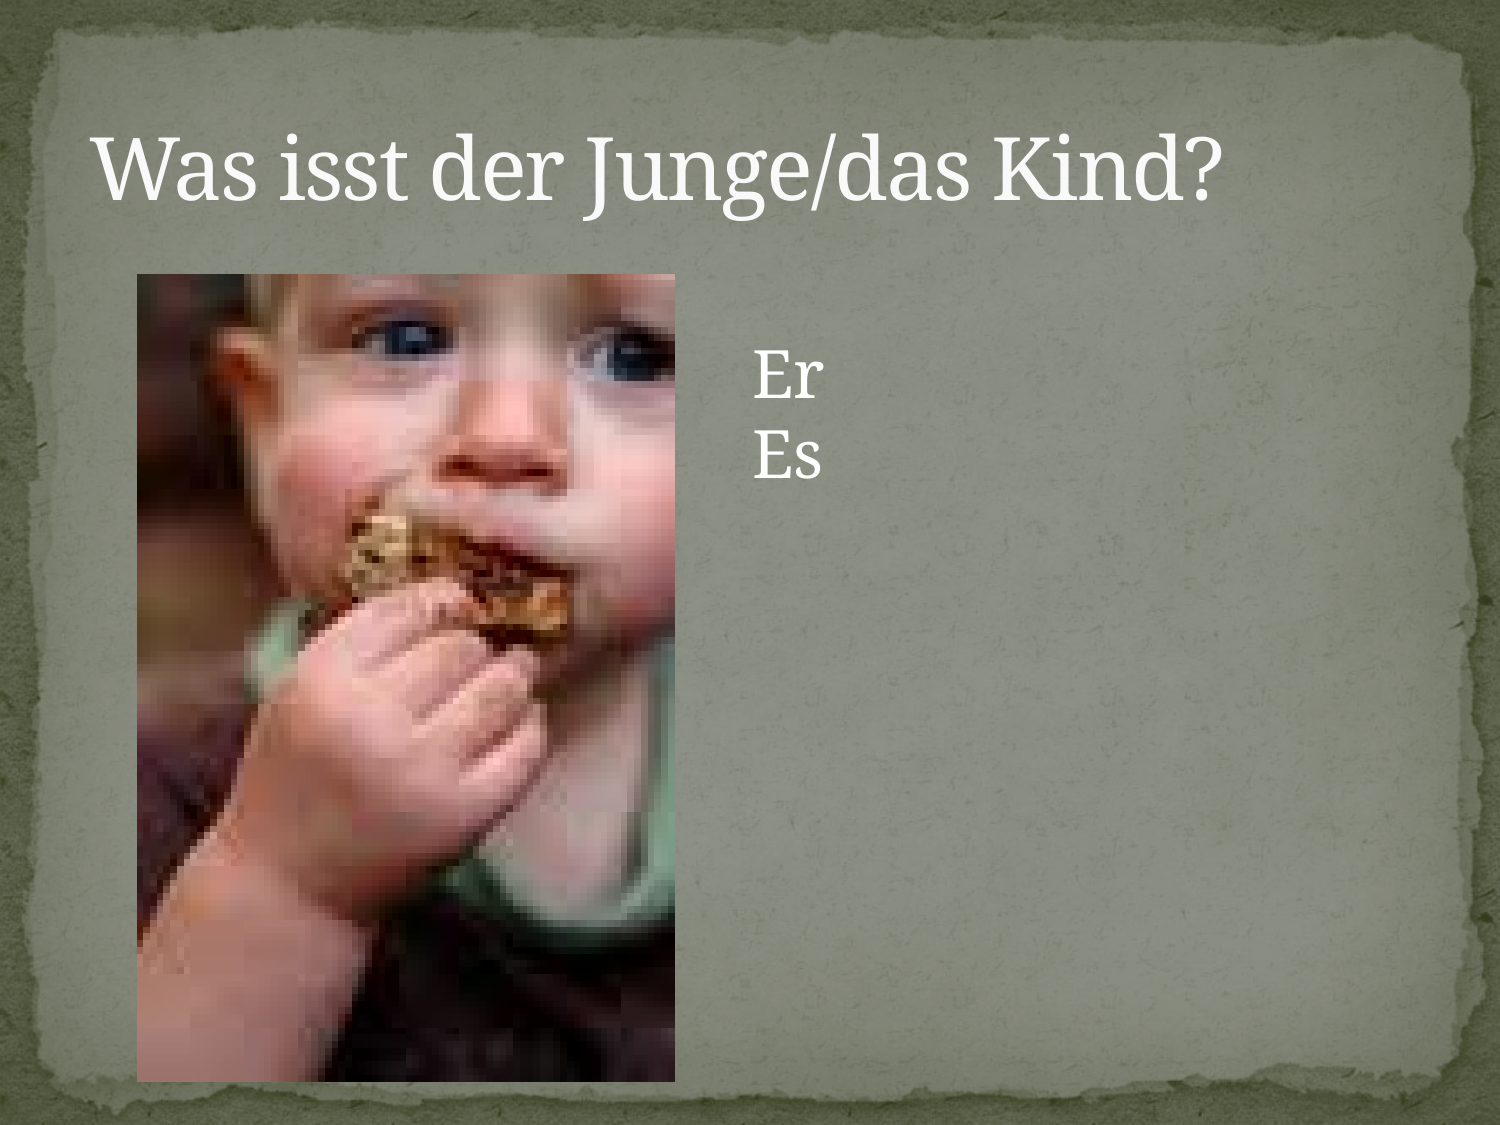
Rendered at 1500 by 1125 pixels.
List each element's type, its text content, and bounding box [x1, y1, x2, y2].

text_box Er Es [737, 324, 1413, 500]
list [140, 277, 675, 1081]
title Was isst der Junge/das Kind? [74, 24, 1425, 225]
